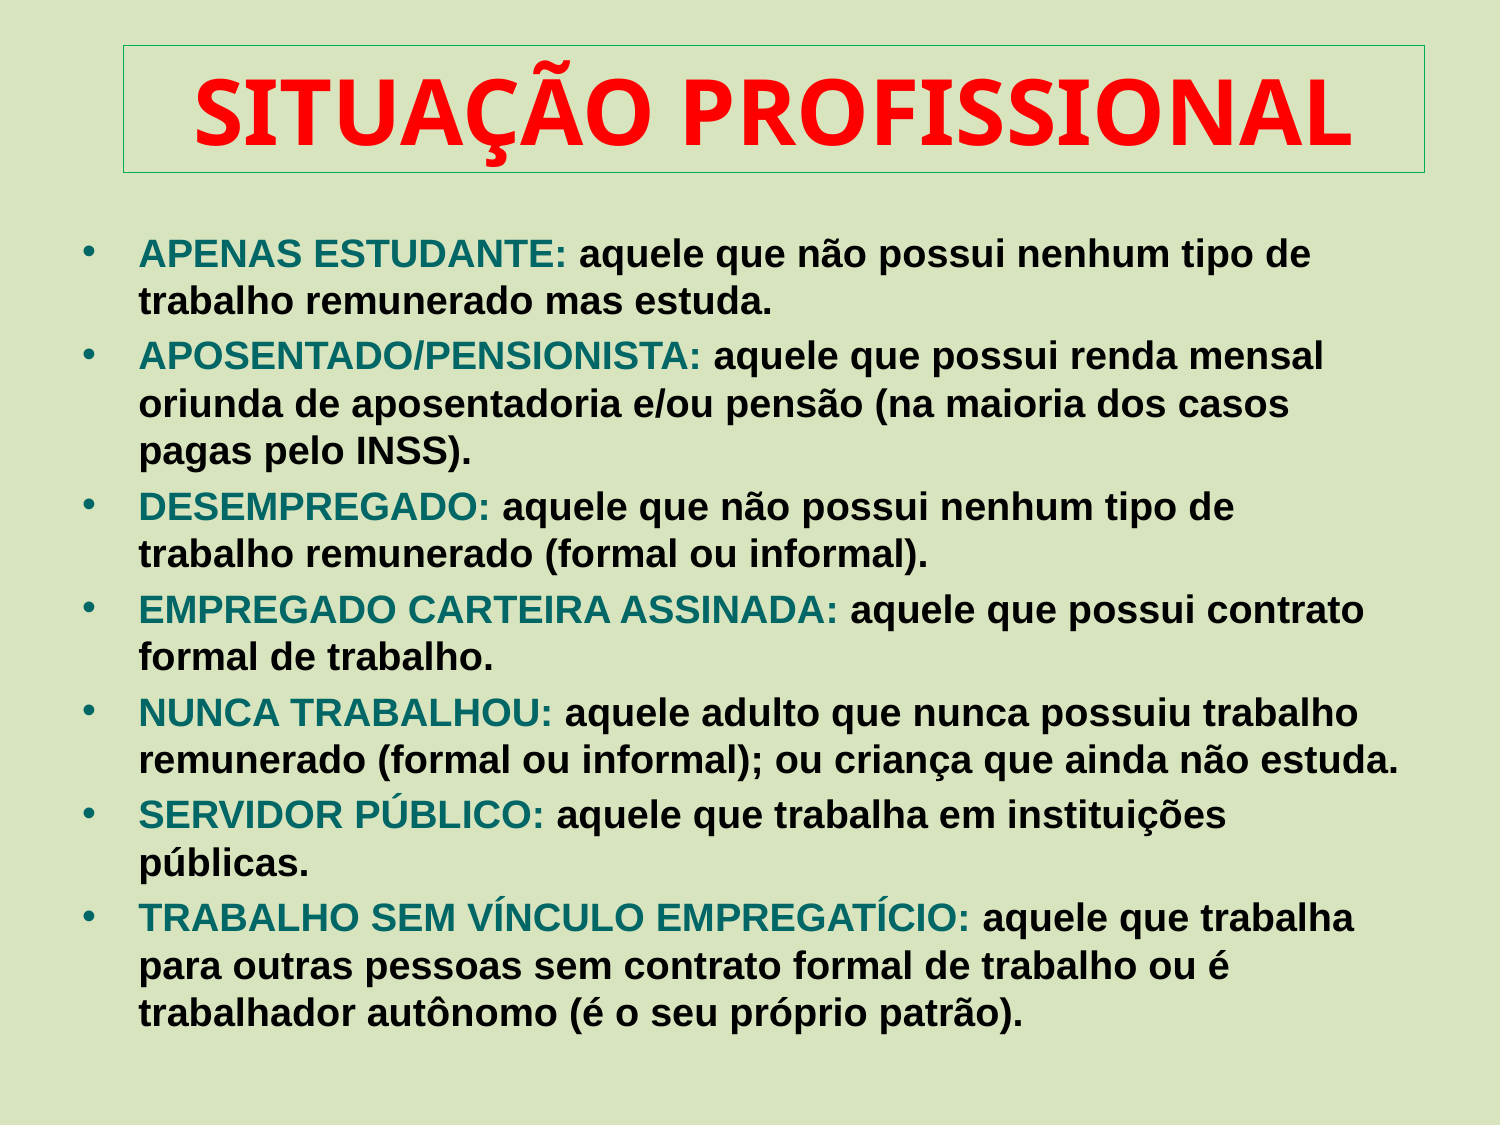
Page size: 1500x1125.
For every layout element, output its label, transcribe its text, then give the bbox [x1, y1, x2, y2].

text_box SITUAÇÃO PROFISSIONAL [123, 45, 1425, 173]
list APENAS ESTUDANTE: aquele que não possui nenhum tipo de trabalho remunerado mas estuda. APOSENTADO/PENSIONISTA: aquele que possui renda mensal oriunda de aposentadoria e/ou pensão (na maioria dos casos pagas pelo INSS). DESEMPREGADO: aquele que não possui nenhum tipo de trabalho remunerado (formal ou informal). EMPREGADO CARTEIRA ASSINADA: aquele que possui contrato formal de trabalho. NUNCA TRABALHOU: aquele adulto que nunca possuiu trabalho remunerado (formal ou informal); ou criança que ainda não estuda. SERVIDOR PÚBLICO: aquele que trabalha em instituições públicas. TRABALHO SEM VÍNCULO EMPREGATÍCIO: aquele que trabalha para outras pessoas sem contrato formal de trabalho ou é trabalhador autônomo (é o seu próprio patrão). [67, 219, 1418, 1083]
